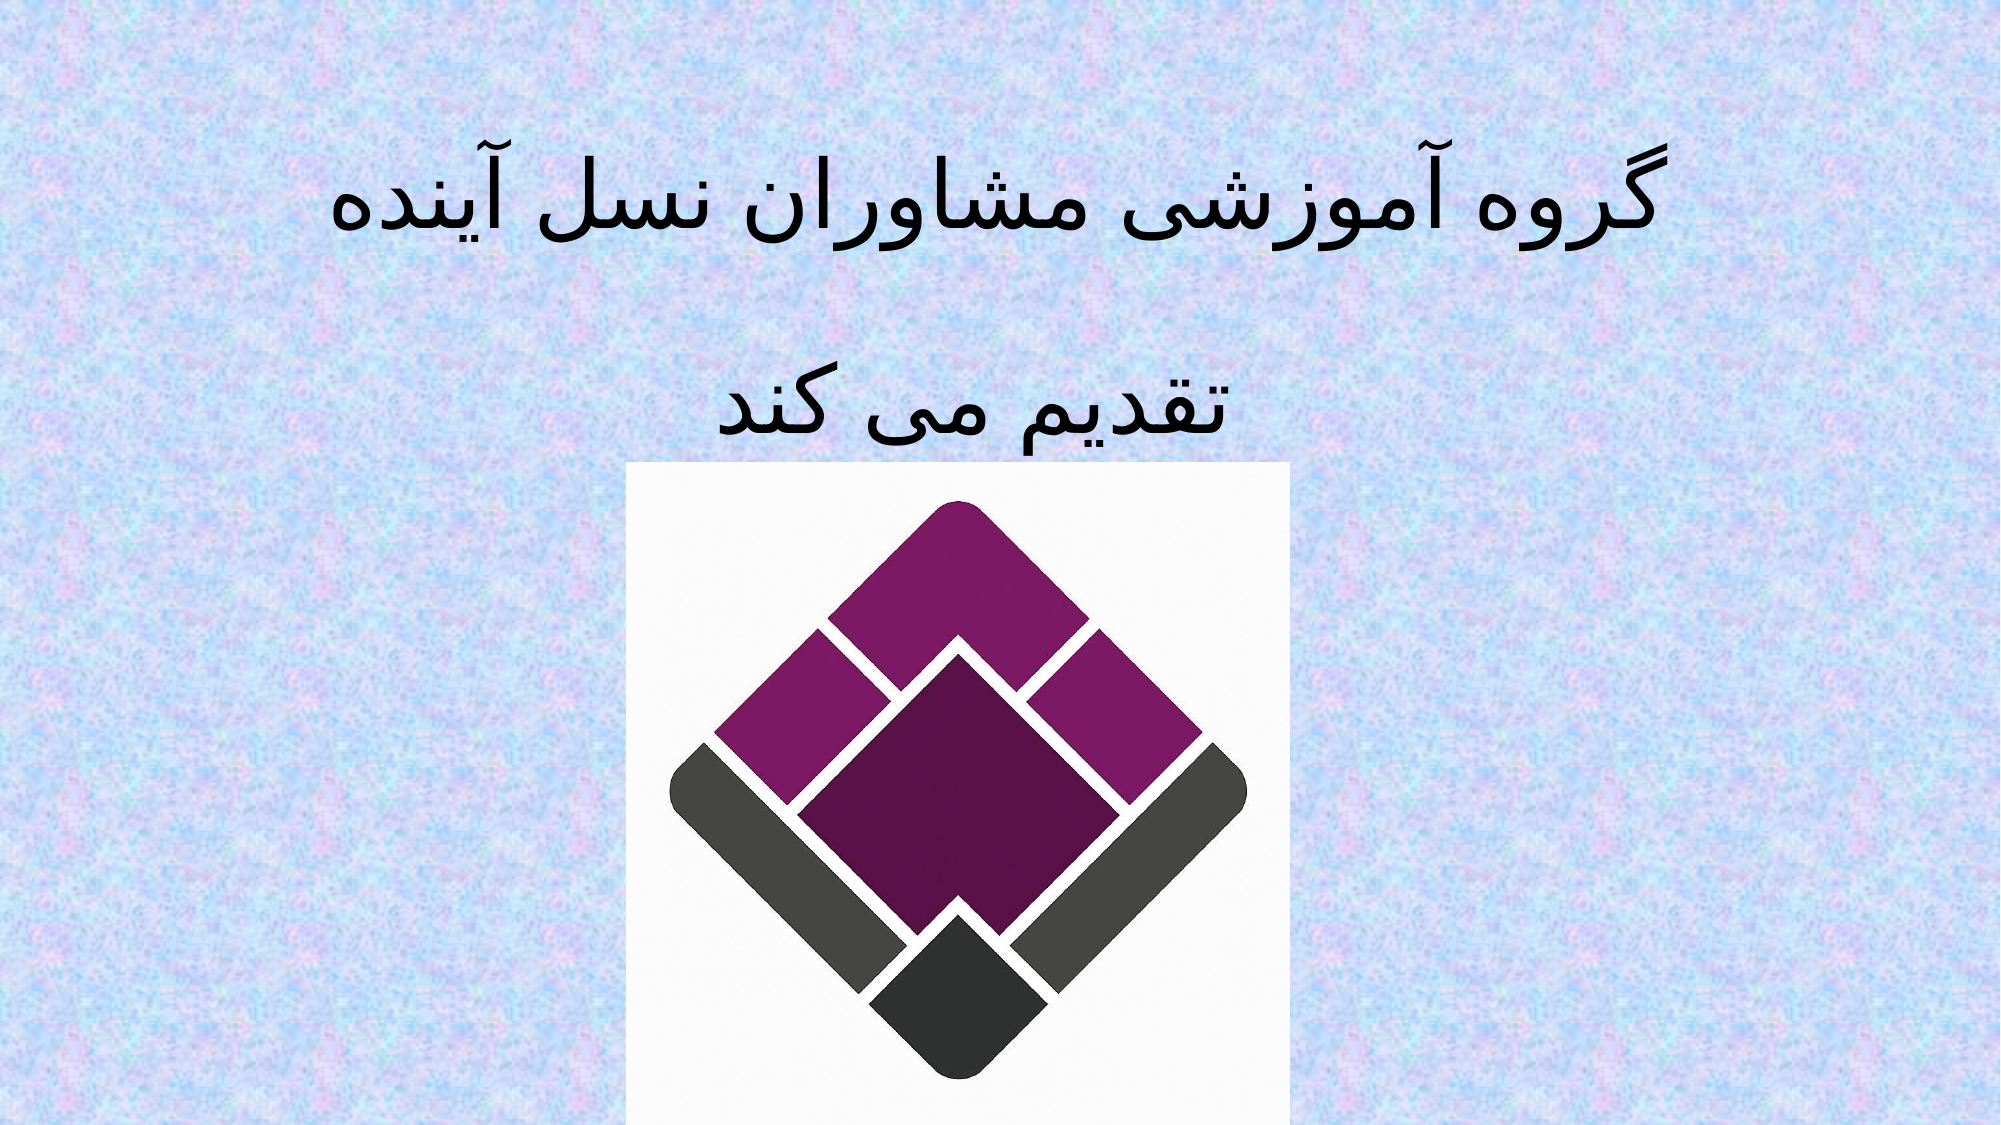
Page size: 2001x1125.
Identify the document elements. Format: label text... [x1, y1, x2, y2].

title گروه آموزشی مشاوران نسل آینده تقدیم می کند [272, 50, 1699, 463]
picture [0, 0, 2001, 1125]
